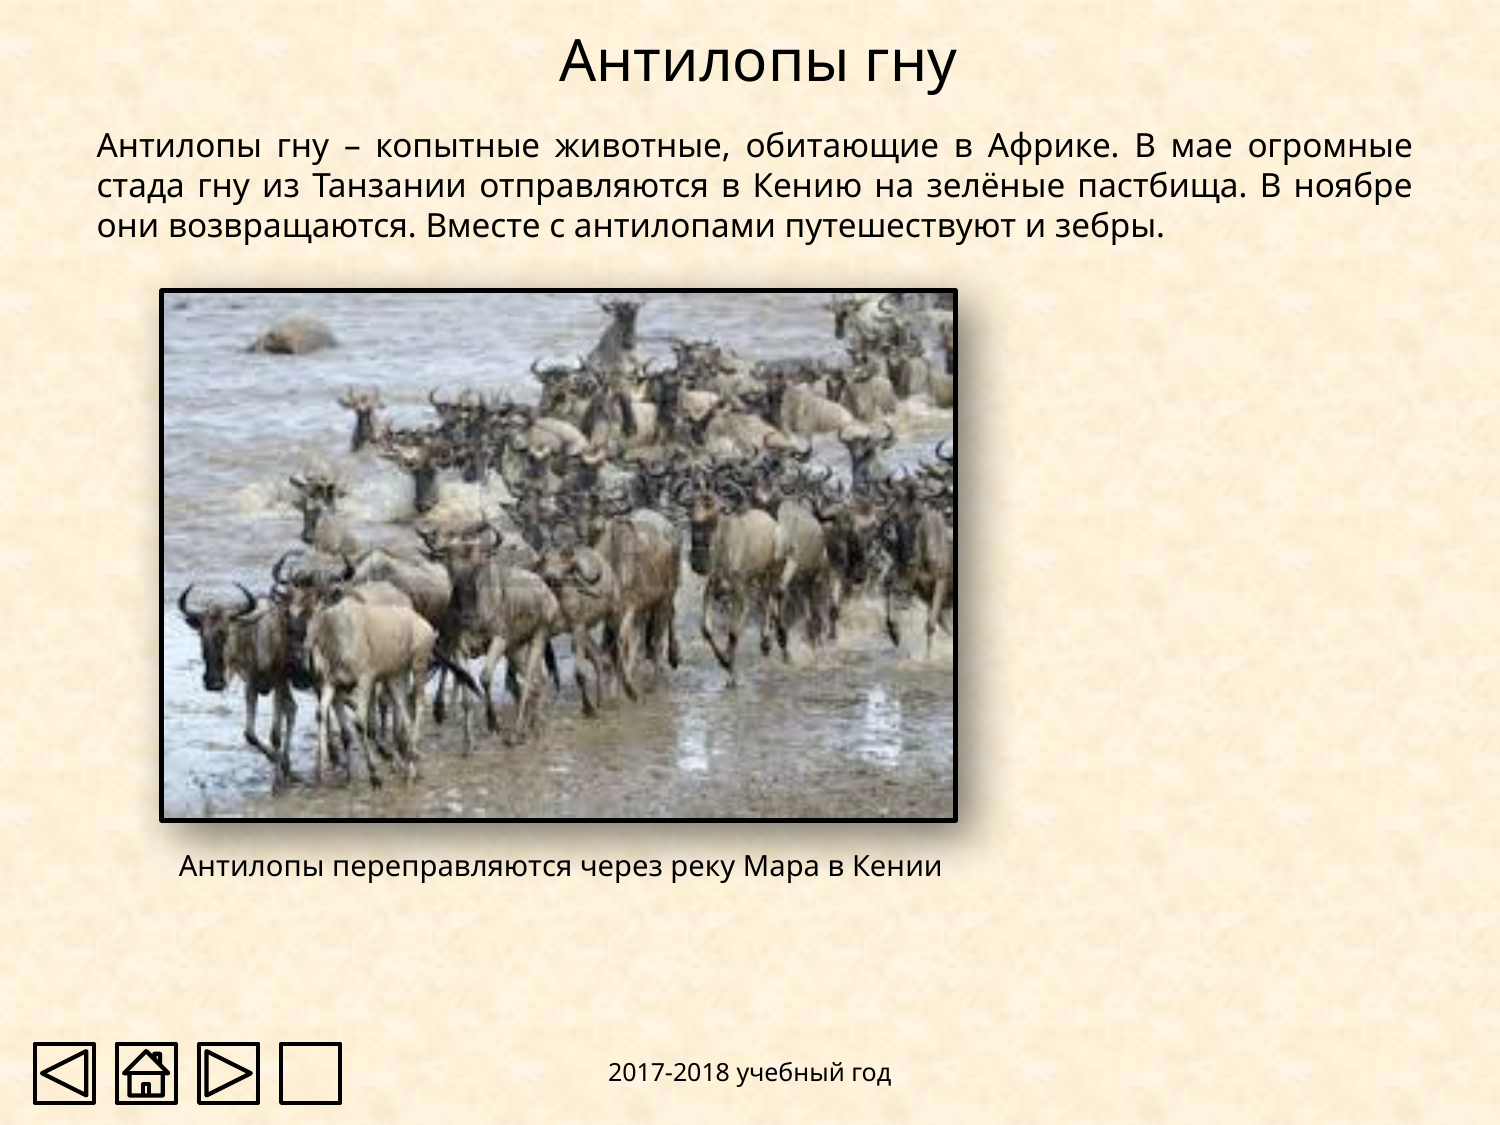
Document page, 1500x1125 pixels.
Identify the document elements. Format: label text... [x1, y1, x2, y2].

text_box Антилопы гну – копытные животные, обитающие в Африке. В мае огромные стада гну из Танзании отправляются в Кению на зелёные пастбища. В ноябре они возвращаются. Вместе с антилопами путешествуют и зебры. [81, 117, 1430, 252]
footer 2017-2018 учебный год [550, 1041, 950, 1102]
picture [0, 0, 1500, 1125]
title Антилопы гну [75, 11, 1442, 106]
text_box Антилопы переправляются через реку Мара в Кении [163, 840, 1020, 890]
